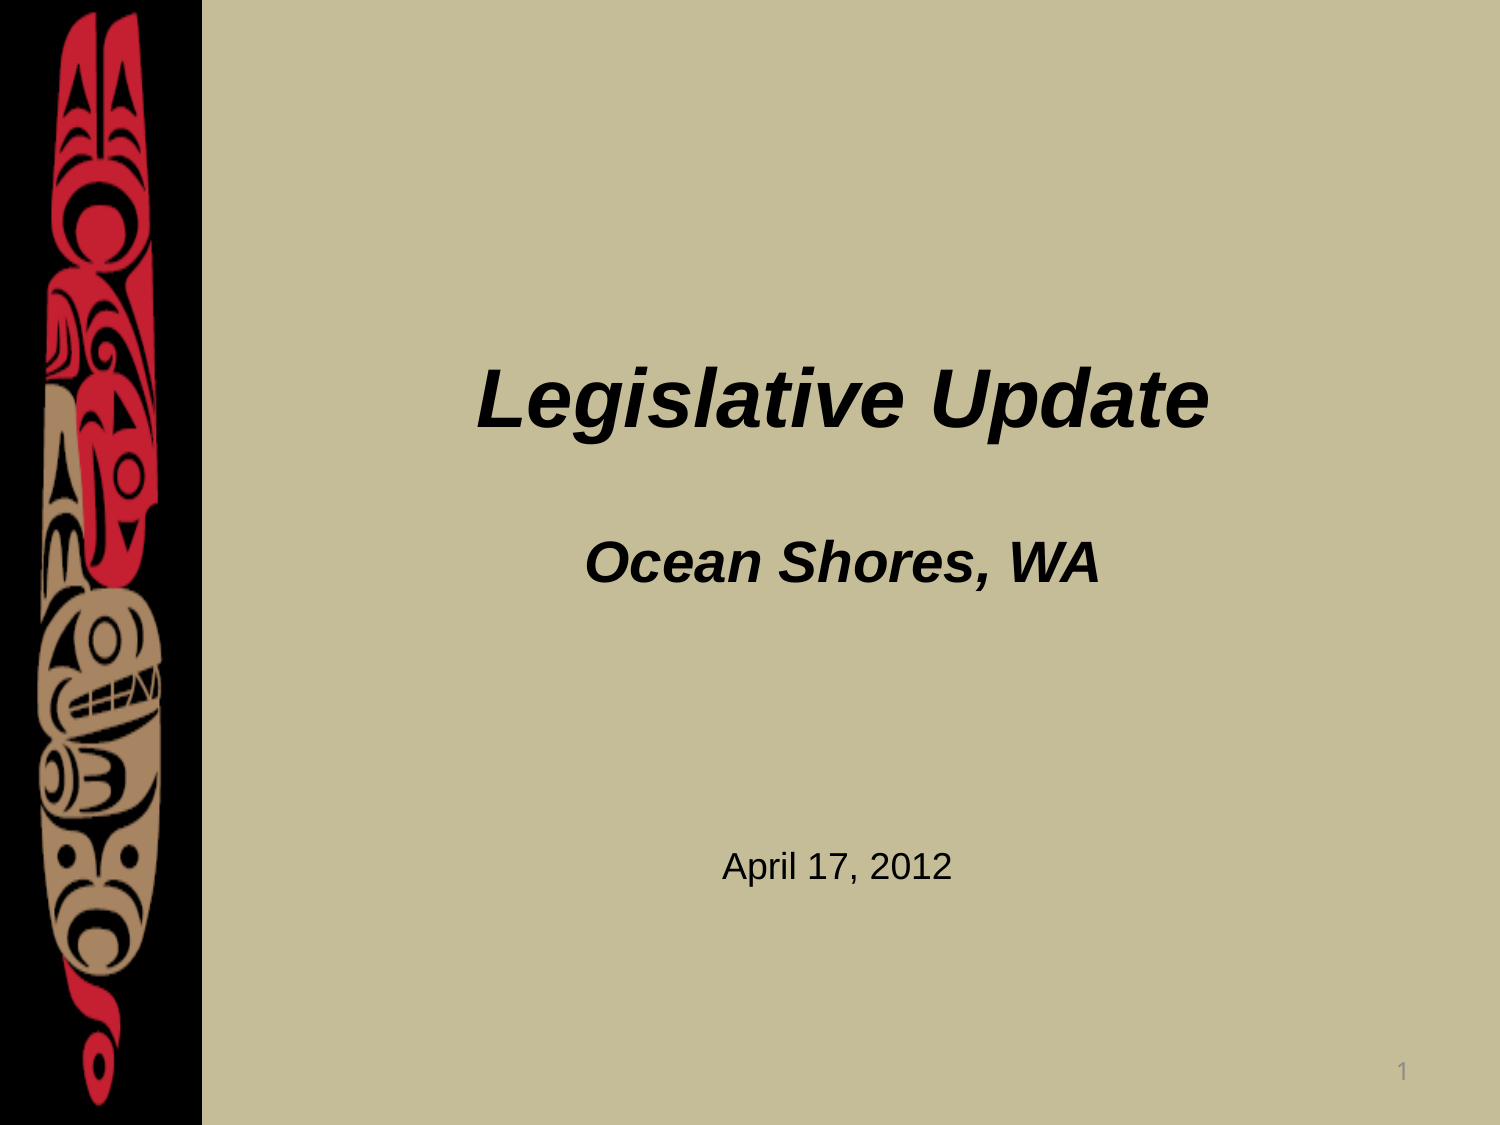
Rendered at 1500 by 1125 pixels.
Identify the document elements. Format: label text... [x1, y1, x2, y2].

list April 17, 2012 [287, 659, 1388, 922]
picture [0, 0, 202, 1125]
slide_number 1 [1074, 1042, 1425, 1103]
title Legislative Update Ocean Shores, WA [312, 312, 1375, 625]
